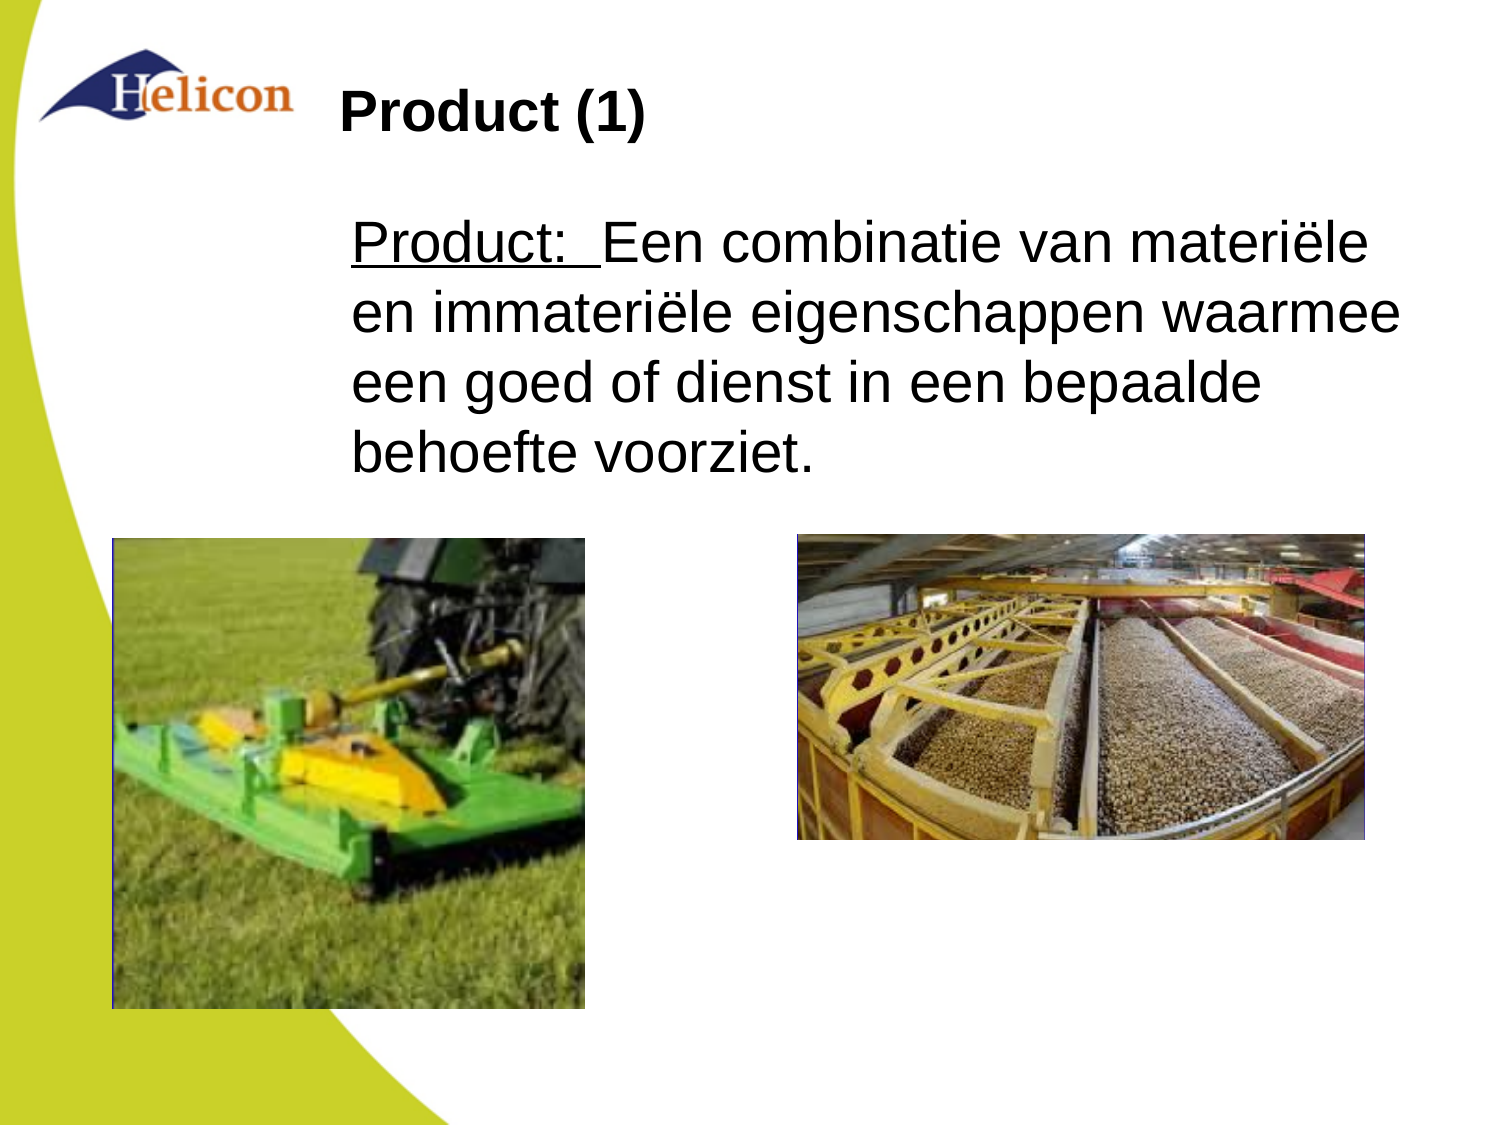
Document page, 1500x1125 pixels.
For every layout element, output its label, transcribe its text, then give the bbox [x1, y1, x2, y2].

list Product: Een combinatie van materiële en immateriële eigenschappen waarmee een goed of dienst in een bepaalde behoefte voorziet. [336, 196, 1425, 1005]
picture [0, 0, 1500, 1125]
title Product (1) [324, 54, 1415, 161]
